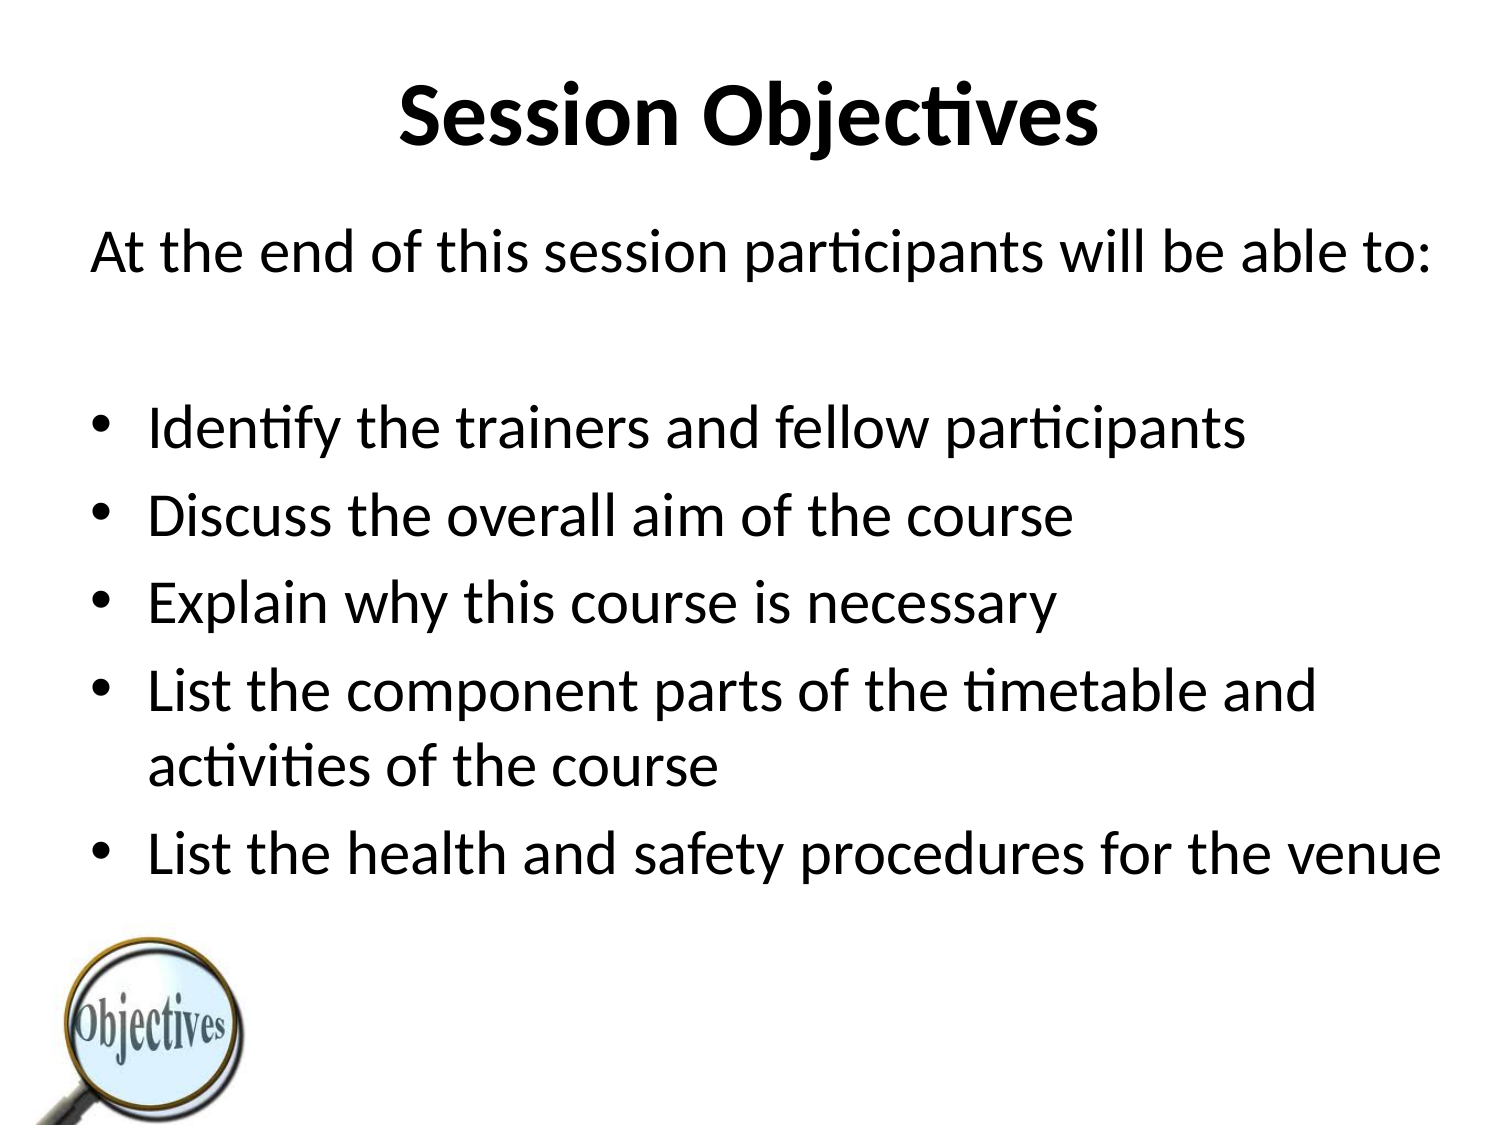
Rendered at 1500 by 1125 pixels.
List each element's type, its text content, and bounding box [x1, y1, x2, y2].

picture [0, 923, 303, 1125]
list At the end of this session participants will be able to: Identify the trainers and fellow participants Discuss the overall aim of the course Explain why this course is necessary List the component parts of the timetable and activities of the course List the health and safety procedures for the venue [75, 202, 1472, 1005]
title Session Objectives [75, 45, 1425, 172]
